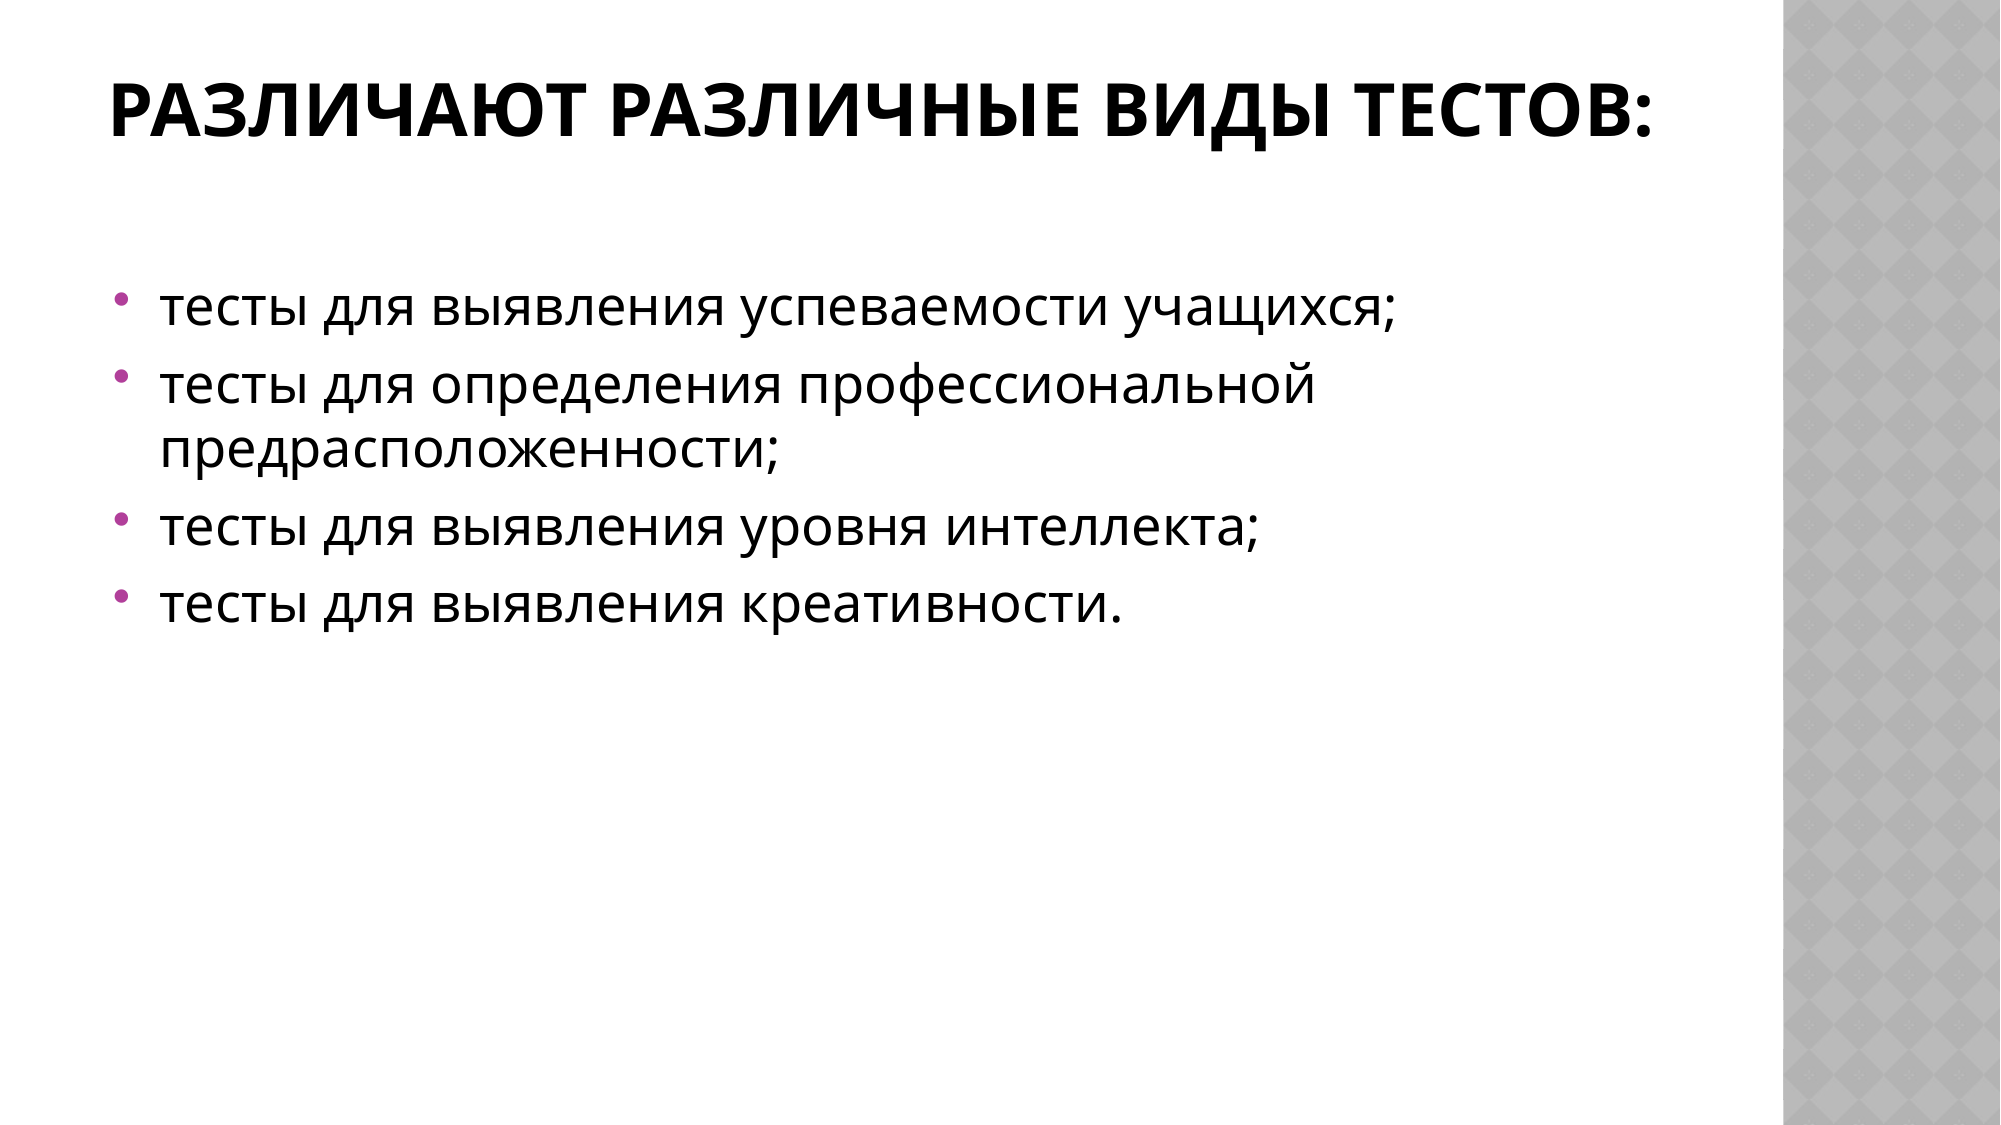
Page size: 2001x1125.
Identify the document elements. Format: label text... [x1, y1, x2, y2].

list тесты для выявления успеваемости учащихся; тесты для определения профессиональной предрасположенности; тесты для выявления уровня интеллекта; тесты для выявления креативности. [99, 264, 1684, 1059]
title Различают различные виды тестов: [99, 52, 1684, 240]
